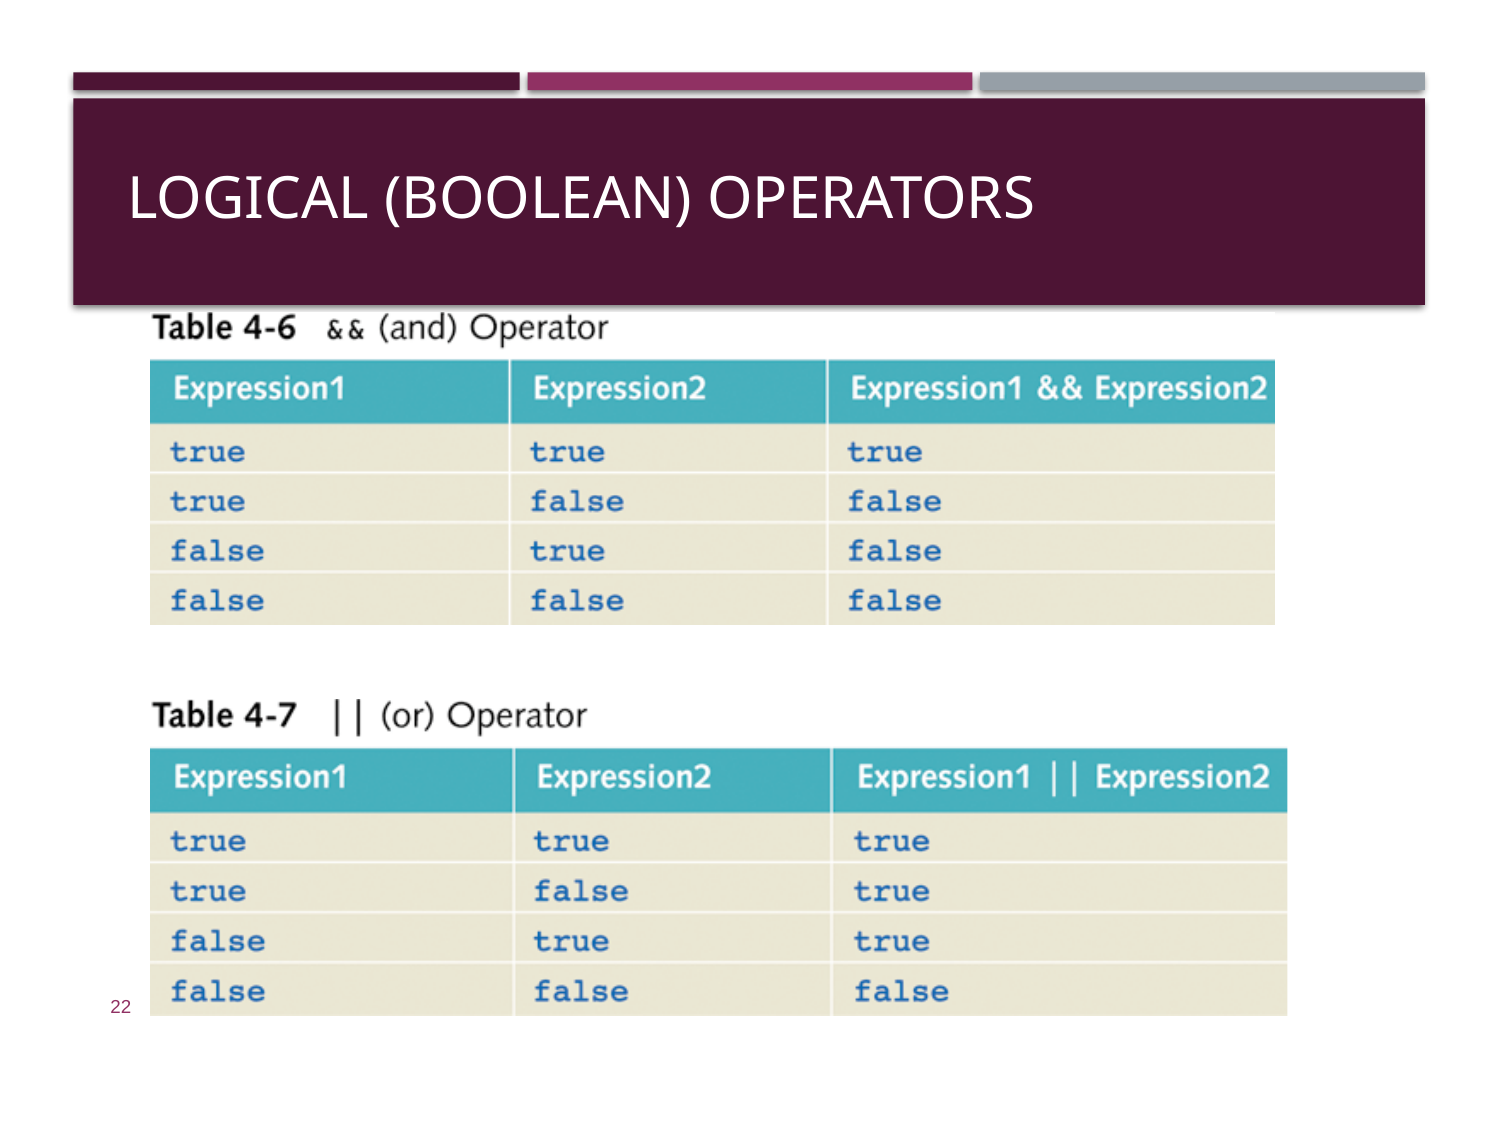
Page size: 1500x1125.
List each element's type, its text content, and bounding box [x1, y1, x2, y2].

title Logical (Boolean) Operators [112, 50, 1388, 238]
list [149, 698, 1288, 1016]
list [149, 311, 1276, 625]
slide_number 22 [95, 976, 895, 1037]
